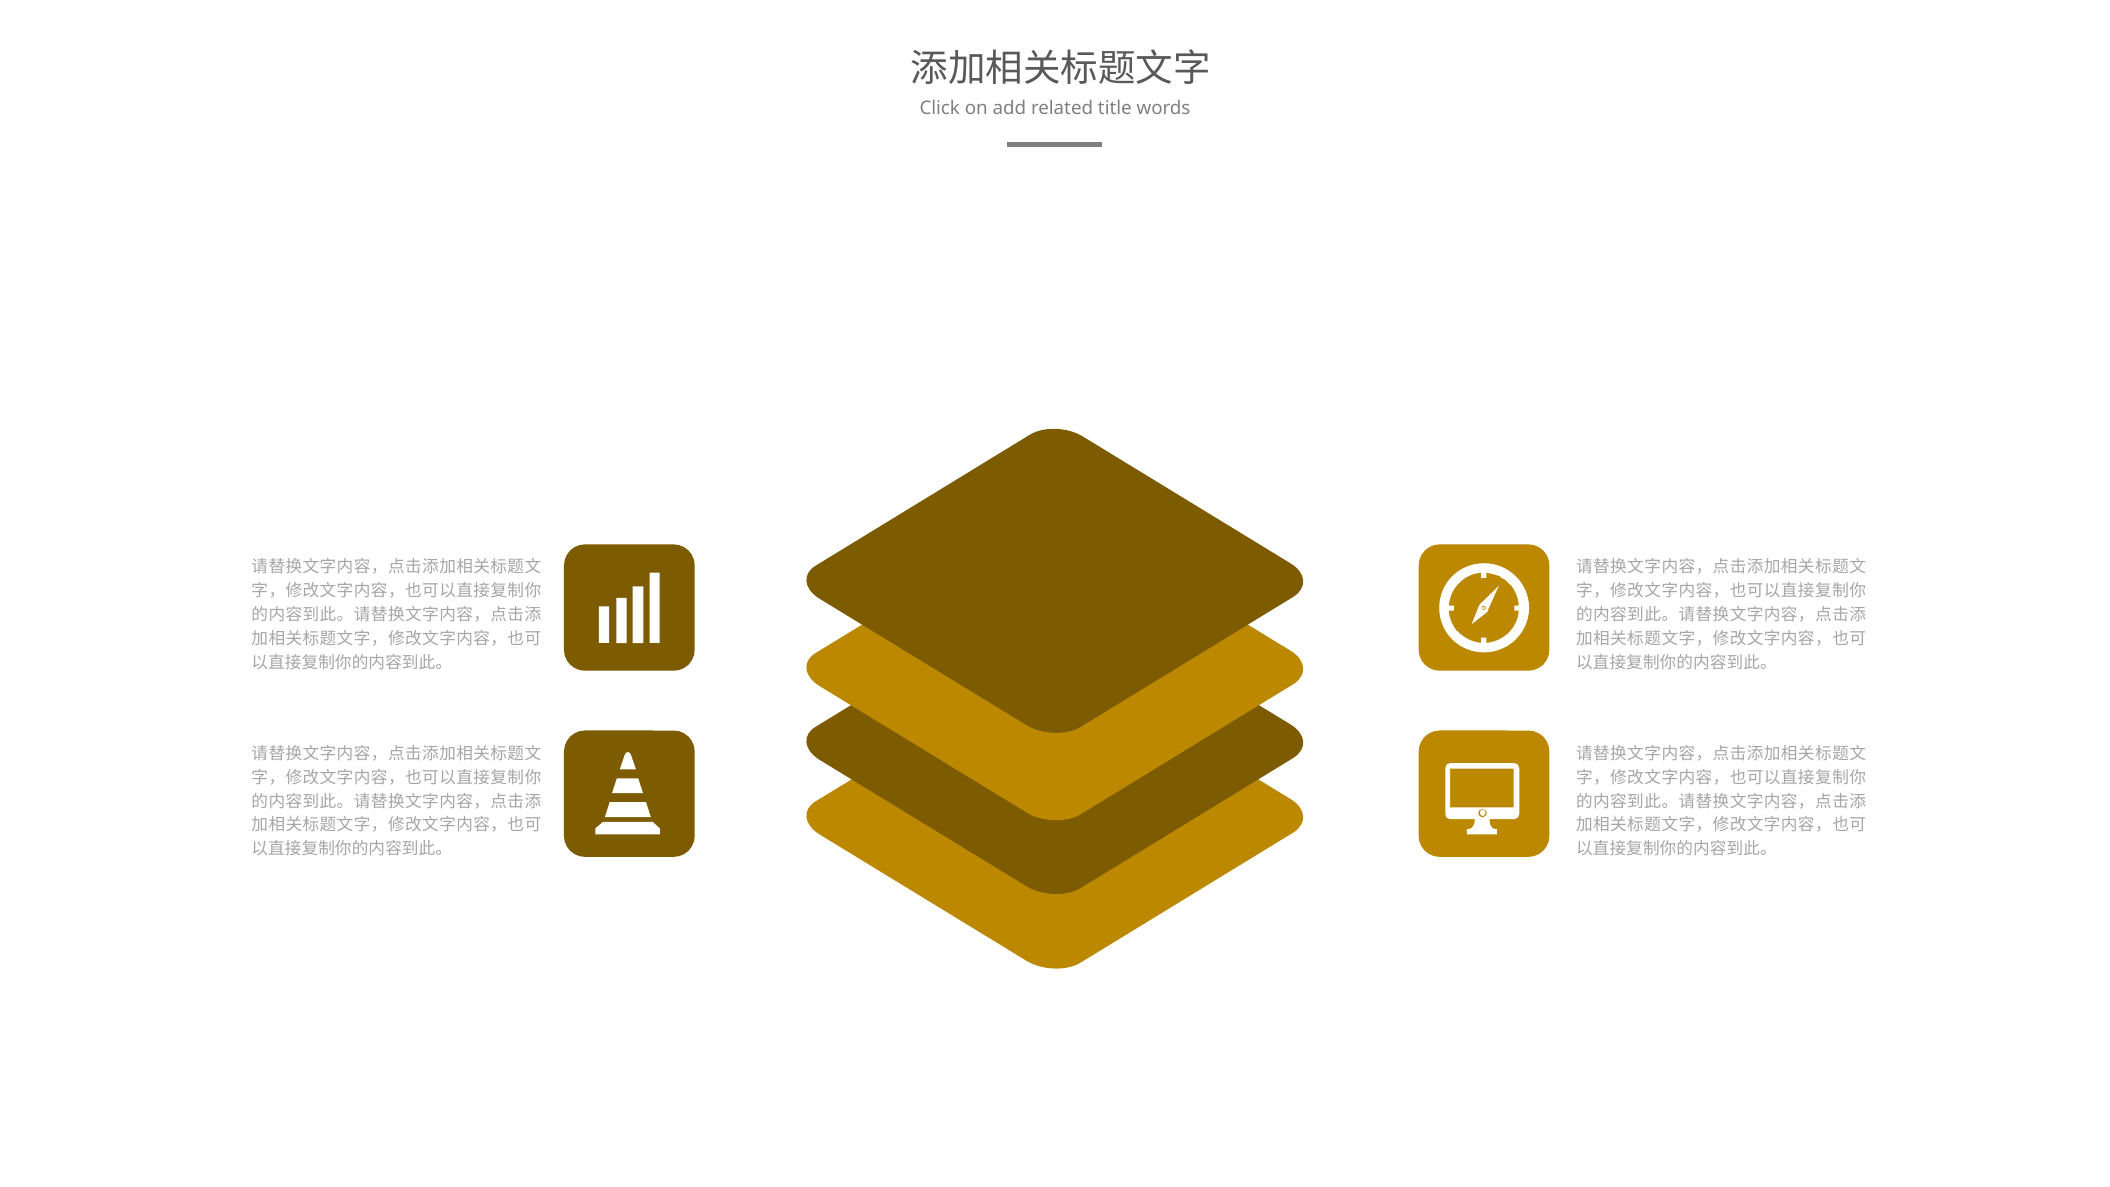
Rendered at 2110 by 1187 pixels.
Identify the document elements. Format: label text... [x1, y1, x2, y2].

text_box 请替换文字内容，点击添加相关标题文字，修改文字内容，也可以直接复制你的内容到此。请替换文字内容，点击添加相关标题文字，修改文字内容，也可以直接复制你的内容到此。 [251, 552, 542, 673]
text_box [806, 428, 1304, 733]
text_box Click on add related title words [877, 89, 1232, 124]
text_box [562, 543, 696, 672]
text_box [619, 752, 636, 770]
text_box [806, 705, 1304, 894]
text_box [806, 625, 1304, 821]
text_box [1439, 563, 1530, 653]
text_box 请替换文字内容，点击添加相关标题文字，修改文字内容，也可以直接复制你的内容到此。请替换文字内容，点击添加相关标题文字，修改文字内容，也可以直接复制你的内容到此。 [1575, 738, 1867, 859]
text_box [806, 779, 1304, 969]
text_box [604, 802, 651, 818]
text_box 请替换文字内容，点击添加相关标题文字，修改文字内容，也可以直接复制你的内容到此。请替换文字内容，点击添加相关标题文字，修改文字内容，也可以直接复制你的内容到此。 [251, 738, 542, 859]
text_box [612, 778, 644, 794]
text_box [1445, 763, 1520, 835]
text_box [598, 572, 660, 644]
text_box [595, 821, 660, 835]
text_box [1417, 543, 1551, 672]
text_box [562, 729, 696, 858]
text_box [1417, 729, 1551, 858]
text_box 添加相关标题文字 [877, 37, 1245, 95]
text_box 请替换文字内容，点击添加相关标题文字，修改文字内容，也可以直接复制你的内容到此。请替换文字内容，点击添加相关标题文字，修改文字内容，也可以直接复制你的内容到此。 [1575, 552, 1867, 673]
